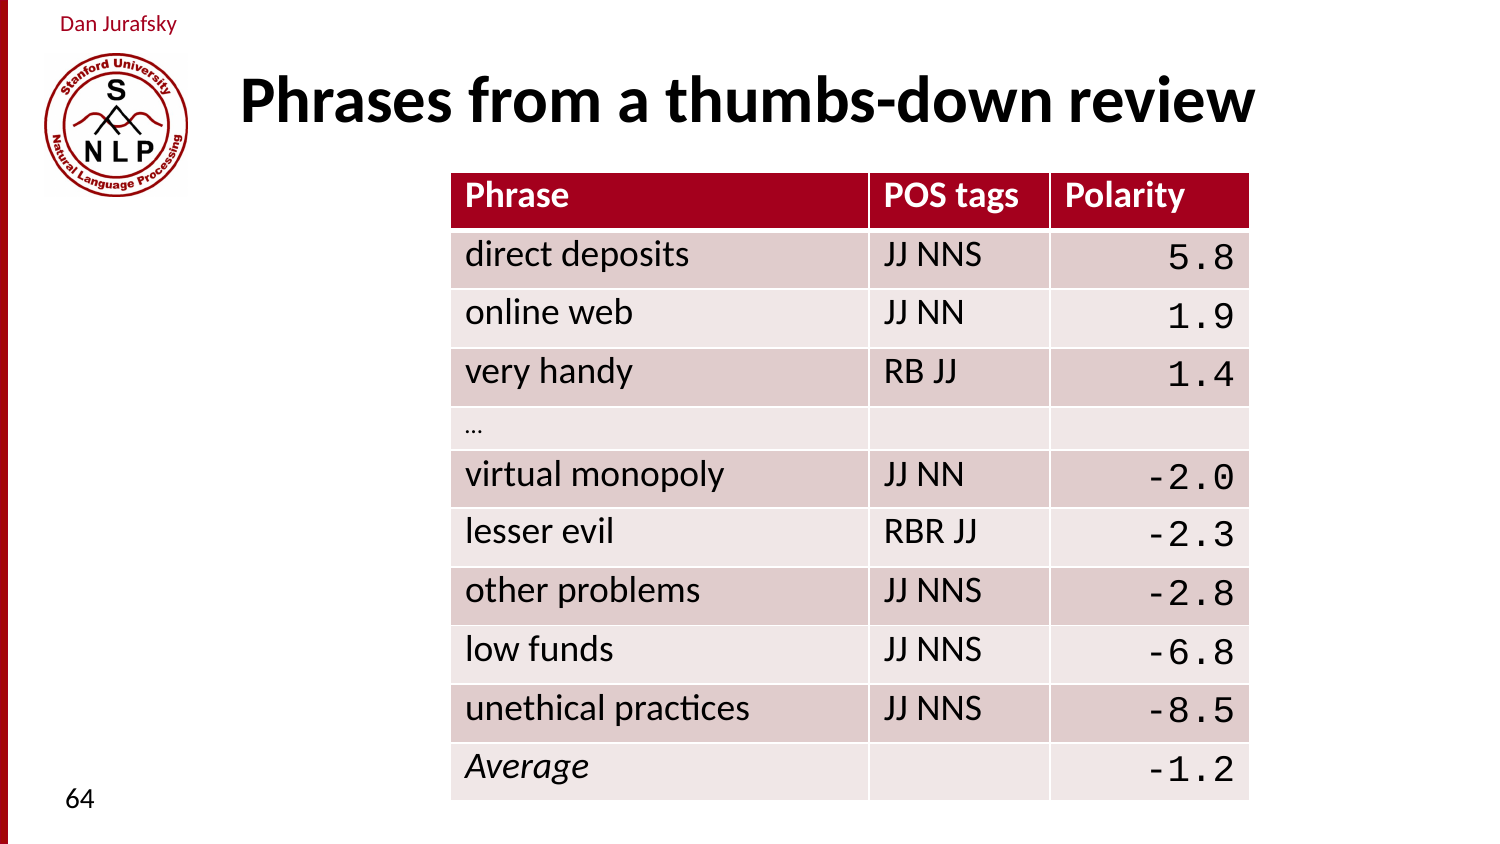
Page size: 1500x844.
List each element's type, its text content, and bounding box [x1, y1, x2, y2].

table_cell -2.0 [1051, 451, 1249, 507]
table_cell JJ NNS [870, 568, 1049, 625]
table_cell JJ NNS [870, 233, 1049, 288]
table_cell -8.5 [1051, 685, 1249, 742]
table_cell 1.9 [1051, 290, 1249, 347]
slide_number 64 [49, 771, 376, 829]
table_cell unethical practices [451, 685, 868, 742]
table_cell [870, 408, 1049, 449]
table_cell 1.4 [1051, 349, 1249, 406]
table_cell -2.3 [1051, 509, 1249, 566]
table_cell 5.8 [1051, 233, 1249, 288]
table_cell JJ NNS [870, 685, 1049, 742]
table_cell low funds [451, 626, 868, 683]
title Phrases from a thumbs-down review [225, 21, 1450, 144]
table_cell [1051, 408, 1249, 449]
table_cell Average [451, 744, 868, 800]
table_cell JJ NN [870, 290, 1049, 347]
table_cell online web [451, 290, 868, 347]
table_cell -6.8 [1051, 626, 1249, 683]
table_cell -1.2 [1051, 744, 1249, 800]
table_cell very handy [451, 349, 868, 406]
table_cell RBR JJ [870, 509, 1049, 566]
table_cell other problems [451, 568, 868, 625]
table_cell lesser evil [451, 509, 868, 566]
picture [44, 53, 188, 197]
table_cell JJ NNS [870, 626, 1049, 683]
table_header Polarity [1051, 173, 1249, 228]
table_cell [870, 744, 1049, 800]
table_cell JJ NN [870, 451, 1049, 507]
table_cell RB JJ [870, 349, 1049, 406]
table_header POS tags [870, 173, 1049, 228]
table_cell virtual monopoly [451, 451, 868, 507]
table_cell … [451, 408, 868, 449]
table_cell -2.8 [1051, 568, 1249, 625]
table_cell direct deposits [451, 233, 868, 288]
table_header Phrase [451, 173, 868, 228]
